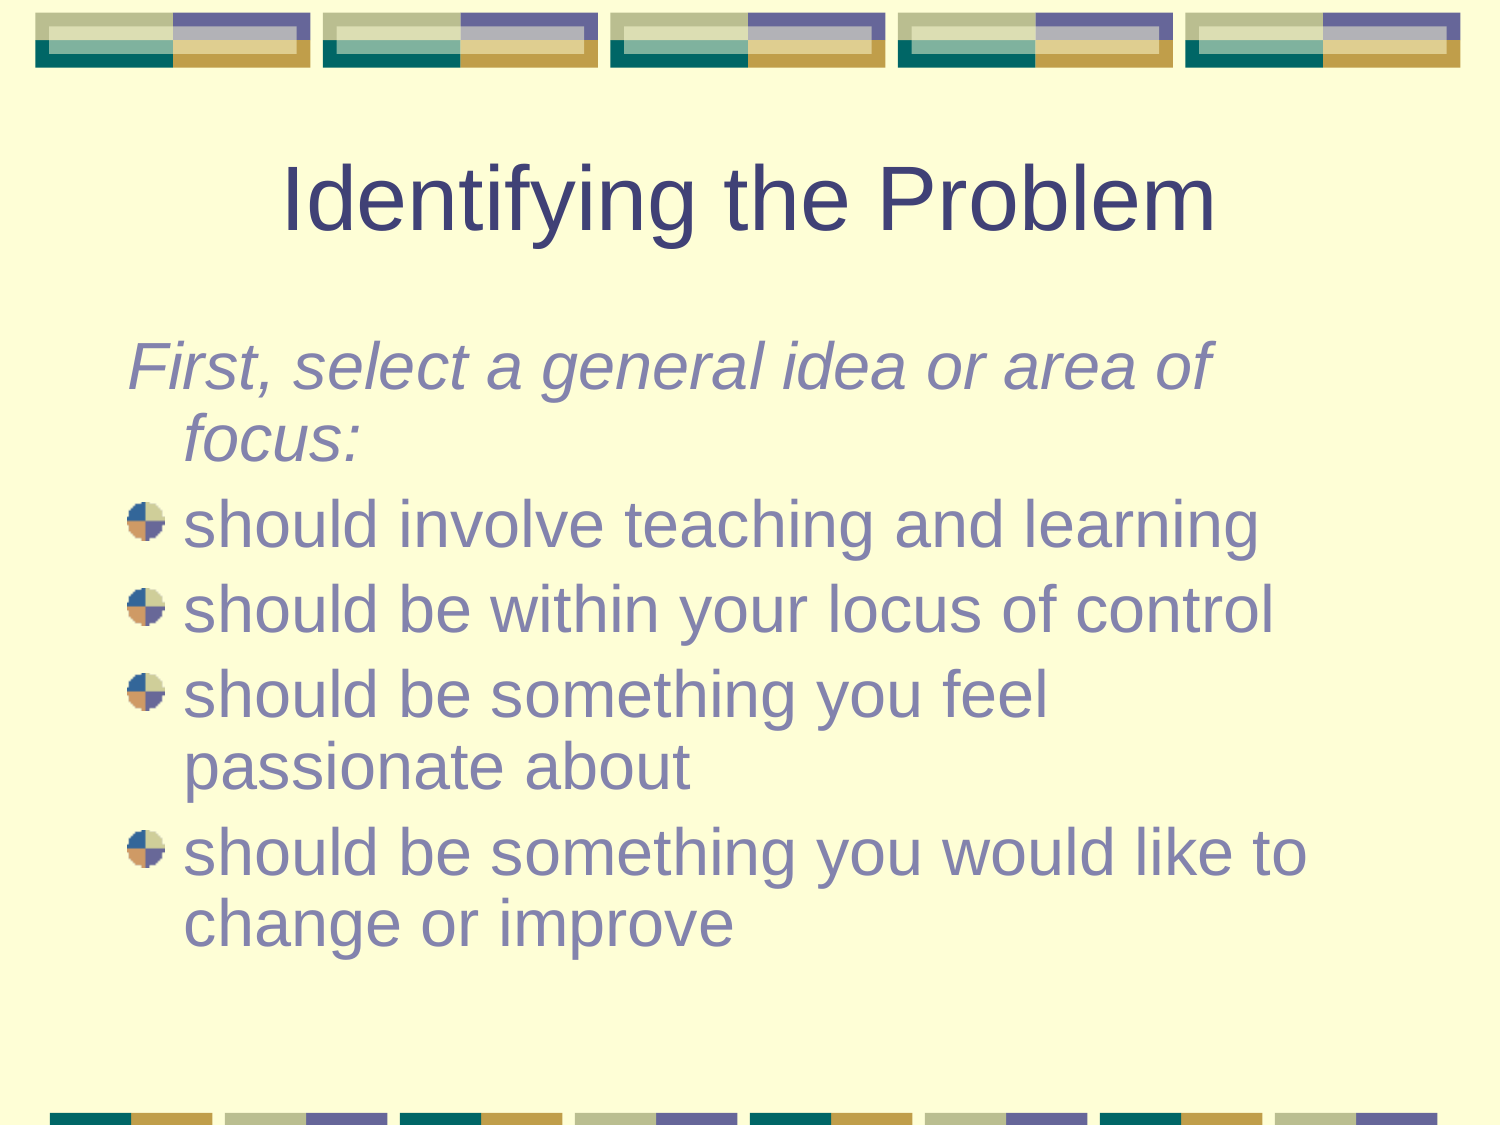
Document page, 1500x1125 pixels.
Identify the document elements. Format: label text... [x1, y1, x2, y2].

list First, select a general idea or area of focus: should involve teaching and learning should be within your locus of control should be something you feel passionate about should be something you would like to change or improve [112, 324, 1388, 1001]
picture [127, 588, 165, 626]
title Identifying the Problem [112, 99, 1388, 288]
picture [127, 830, 165, 868]
picture [127, 673, 165, 711]
picture [127, 502, 165, 541]
